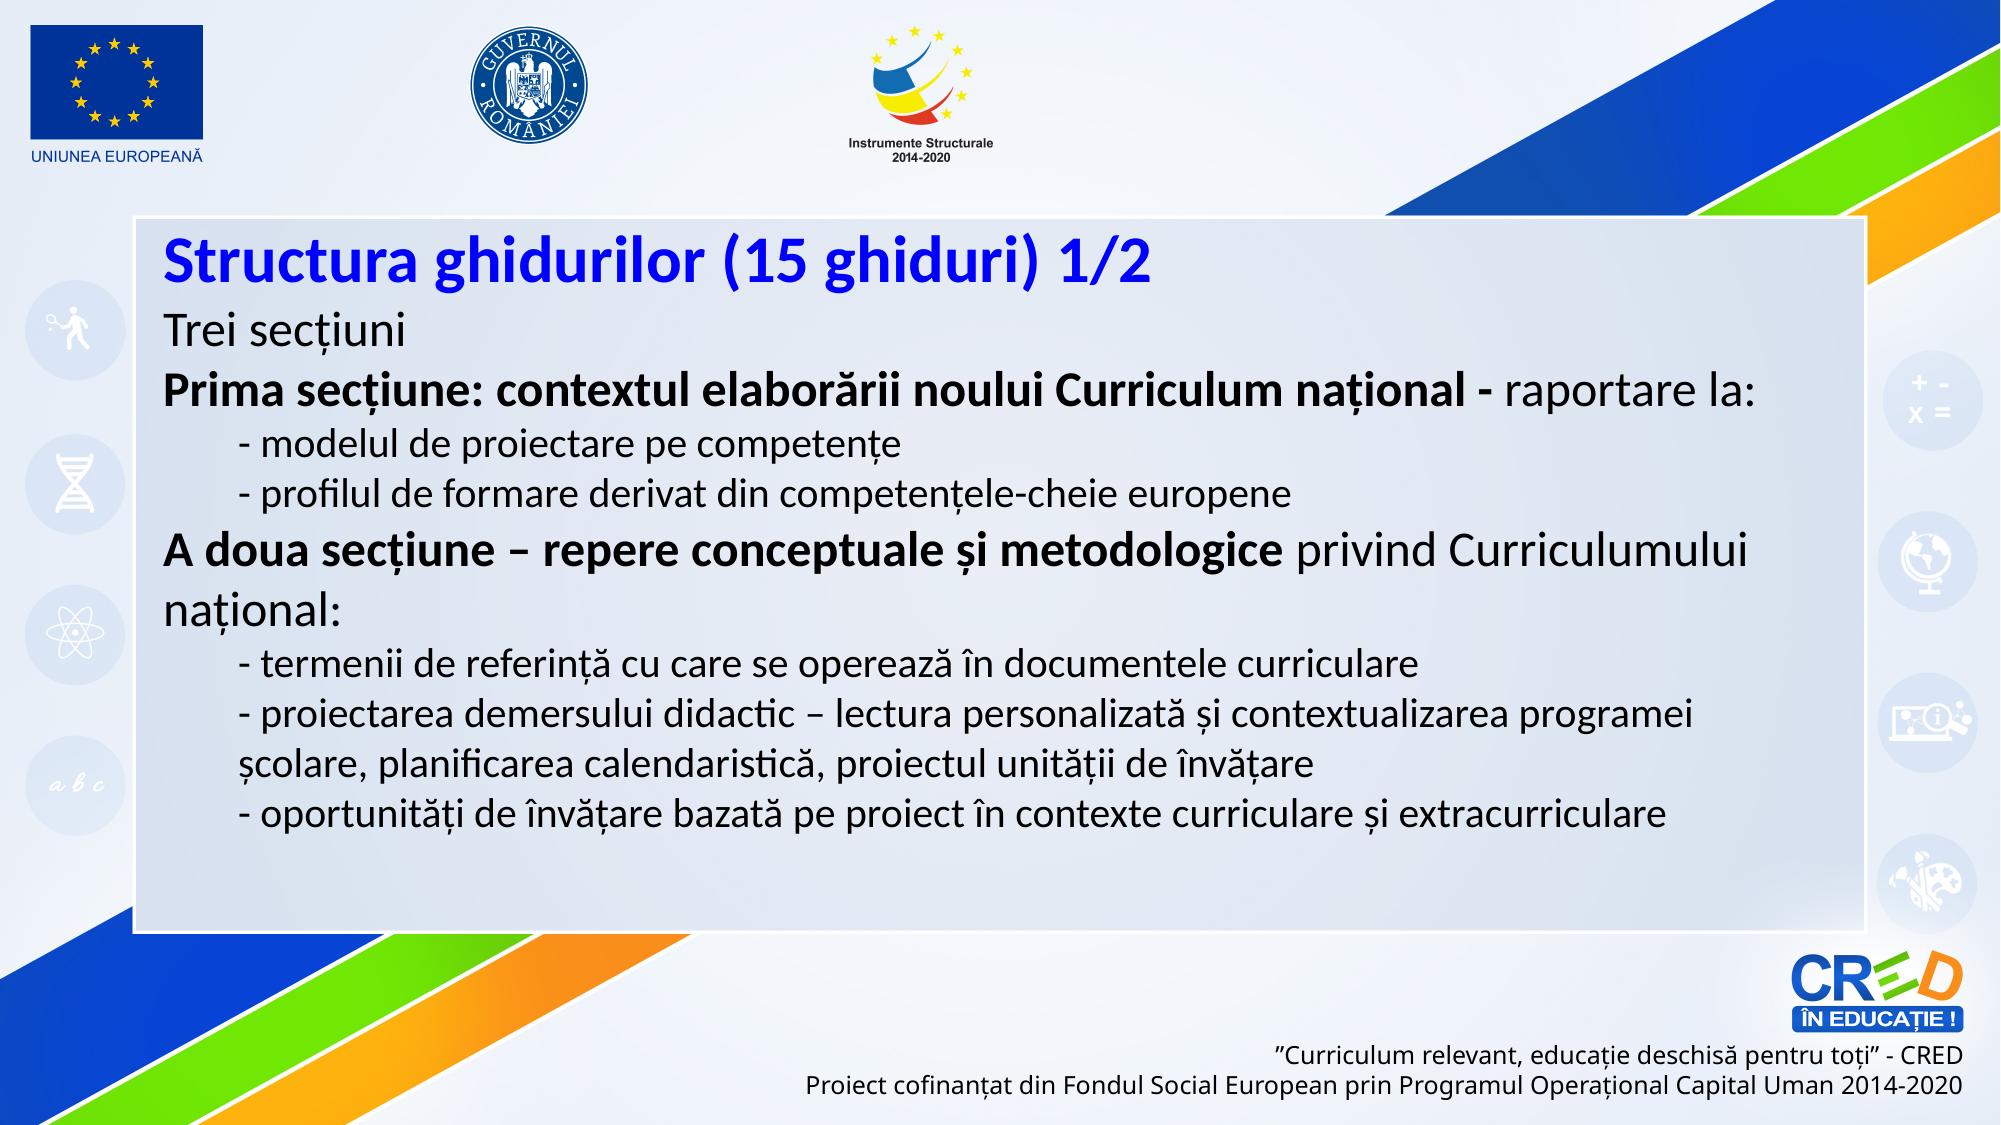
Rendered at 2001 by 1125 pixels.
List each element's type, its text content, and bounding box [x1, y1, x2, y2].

text_box ”Curriculum relevant, educație deschisă pentru toți” - CRED Proiect cofinanțat din Fondul Social European prin Programul Operațional Capital Uman 2014-2020 [761, 1031, 1980, 1107]
text_box Structura ghidurilor (15 ghiduri) 1/2 Trei secțiuni Prima secțiune: contextul elaborării noului Curriculum național - raportare la: - modelul de proiectare pe competențe - profilul de formare derivat din competențele-cheie europene A doua secțiune – repere conceptuale și metodologice privind Curriculumului național: - termenii de referință cu care se operează în documentele curriculare - proiectarea demersului didactic – lectura personalizată și contextualizarea programei școlare, planificarea calendaristică, proiectul unității de învățare - oportunități de învățare bazată pe proiect în contexte curriculare și extracurriculare [148, 208, 1849, 844]
picture [0, 0, 2001, 1125]
